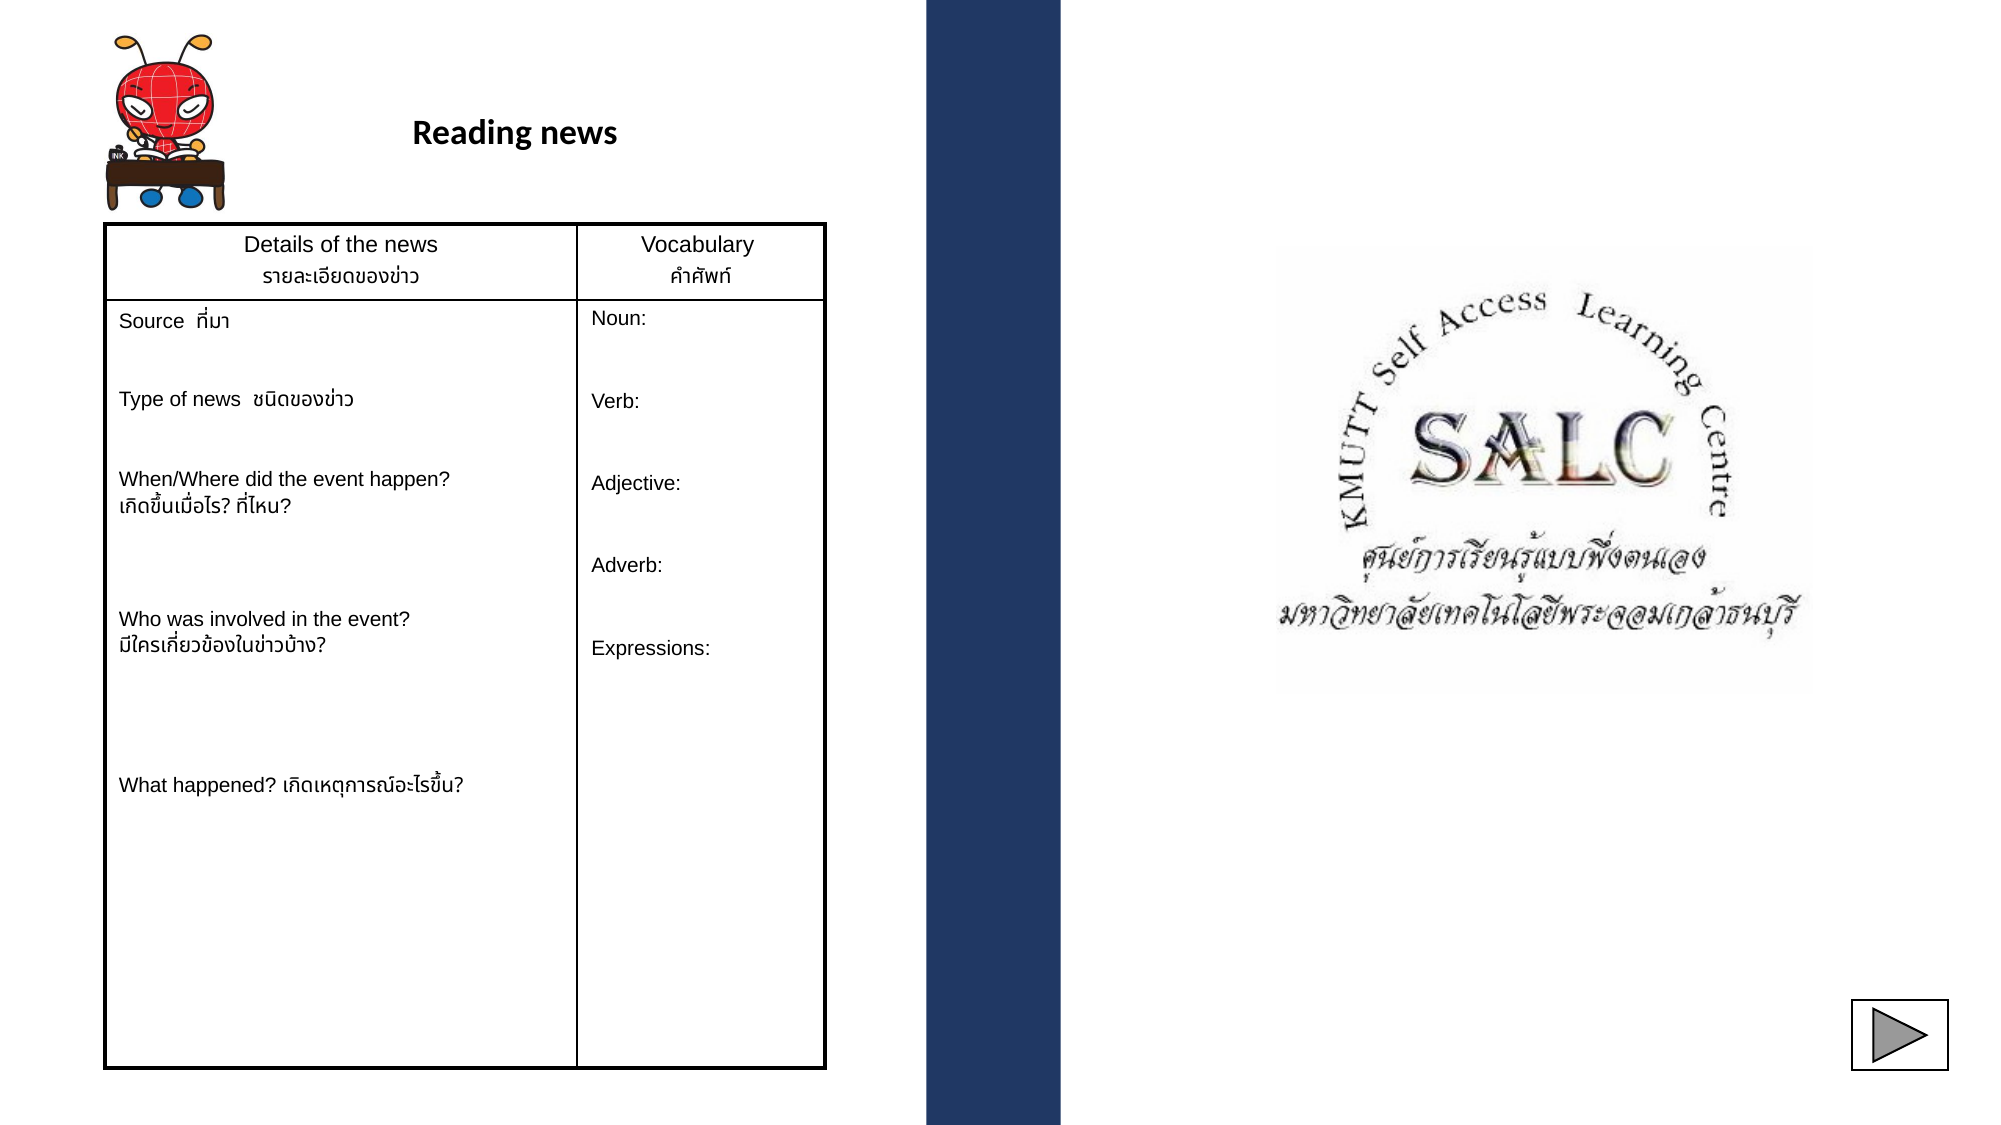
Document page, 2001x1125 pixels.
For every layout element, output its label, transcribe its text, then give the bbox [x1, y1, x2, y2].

table_header Vocabulary คำศัพท์ [578, 226, 823, 299]
picture [104, 33, 229, 214]
table_cell Source ที่มา Type of news ชนิดของข่าว When/Where did the event happen? เกิดขึ้นเมื่อไร? ที่ไหน? Who was involved in the event? มีใครเกี่ยวข้องในข่าวบ้าง? What happened? เกิดเหตุการณ์อะไรขึ้น? [107, 301, 576, 1066]
text_box [1851, 999, 1949, 1071]
text_box [925, 0, 1062, 1125]
text_box Reading news [284, 100, 746, 160]
picture [1276, 246, 1813, 694]
table_cell Noun: Verb: Adjective: Adverb: Expressions: [578, 301, 823, 1066]
table_header Details of the news รายละเอียดของข่าว [107, 226, 576, 299]
